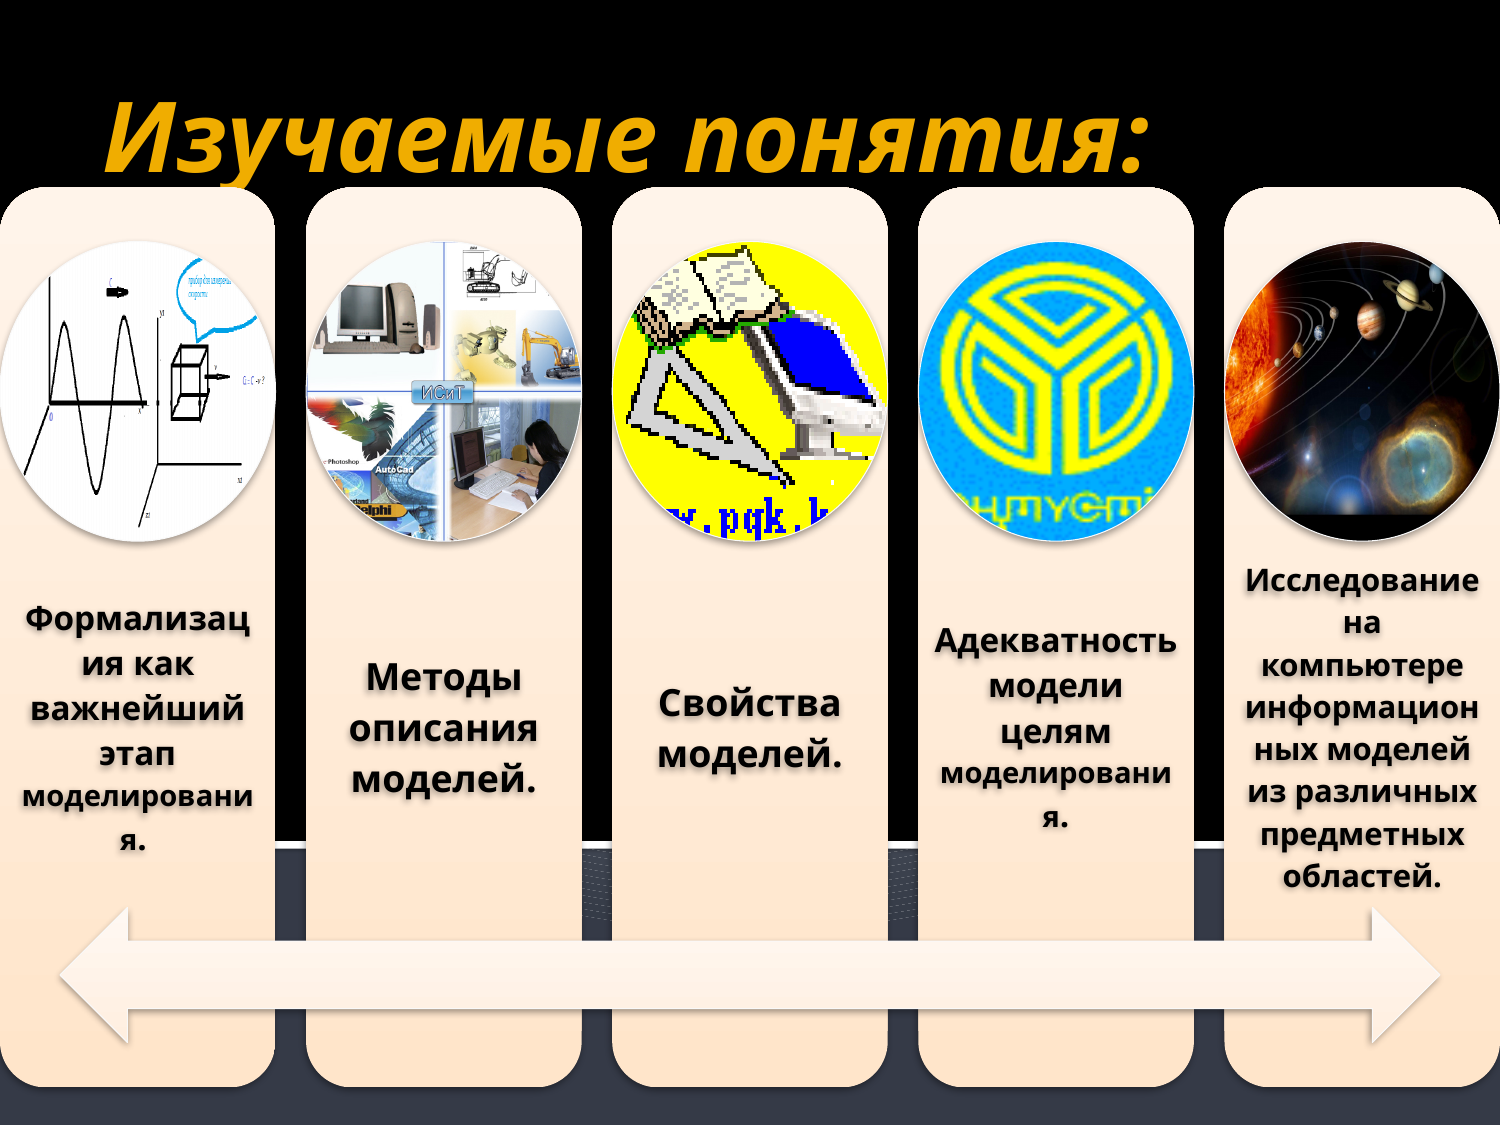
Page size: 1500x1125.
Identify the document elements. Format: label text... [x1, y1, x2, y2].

title Изучаемые понятия: [87, 75, 1413, 186]
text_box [0, 187, 1500, 1088]
